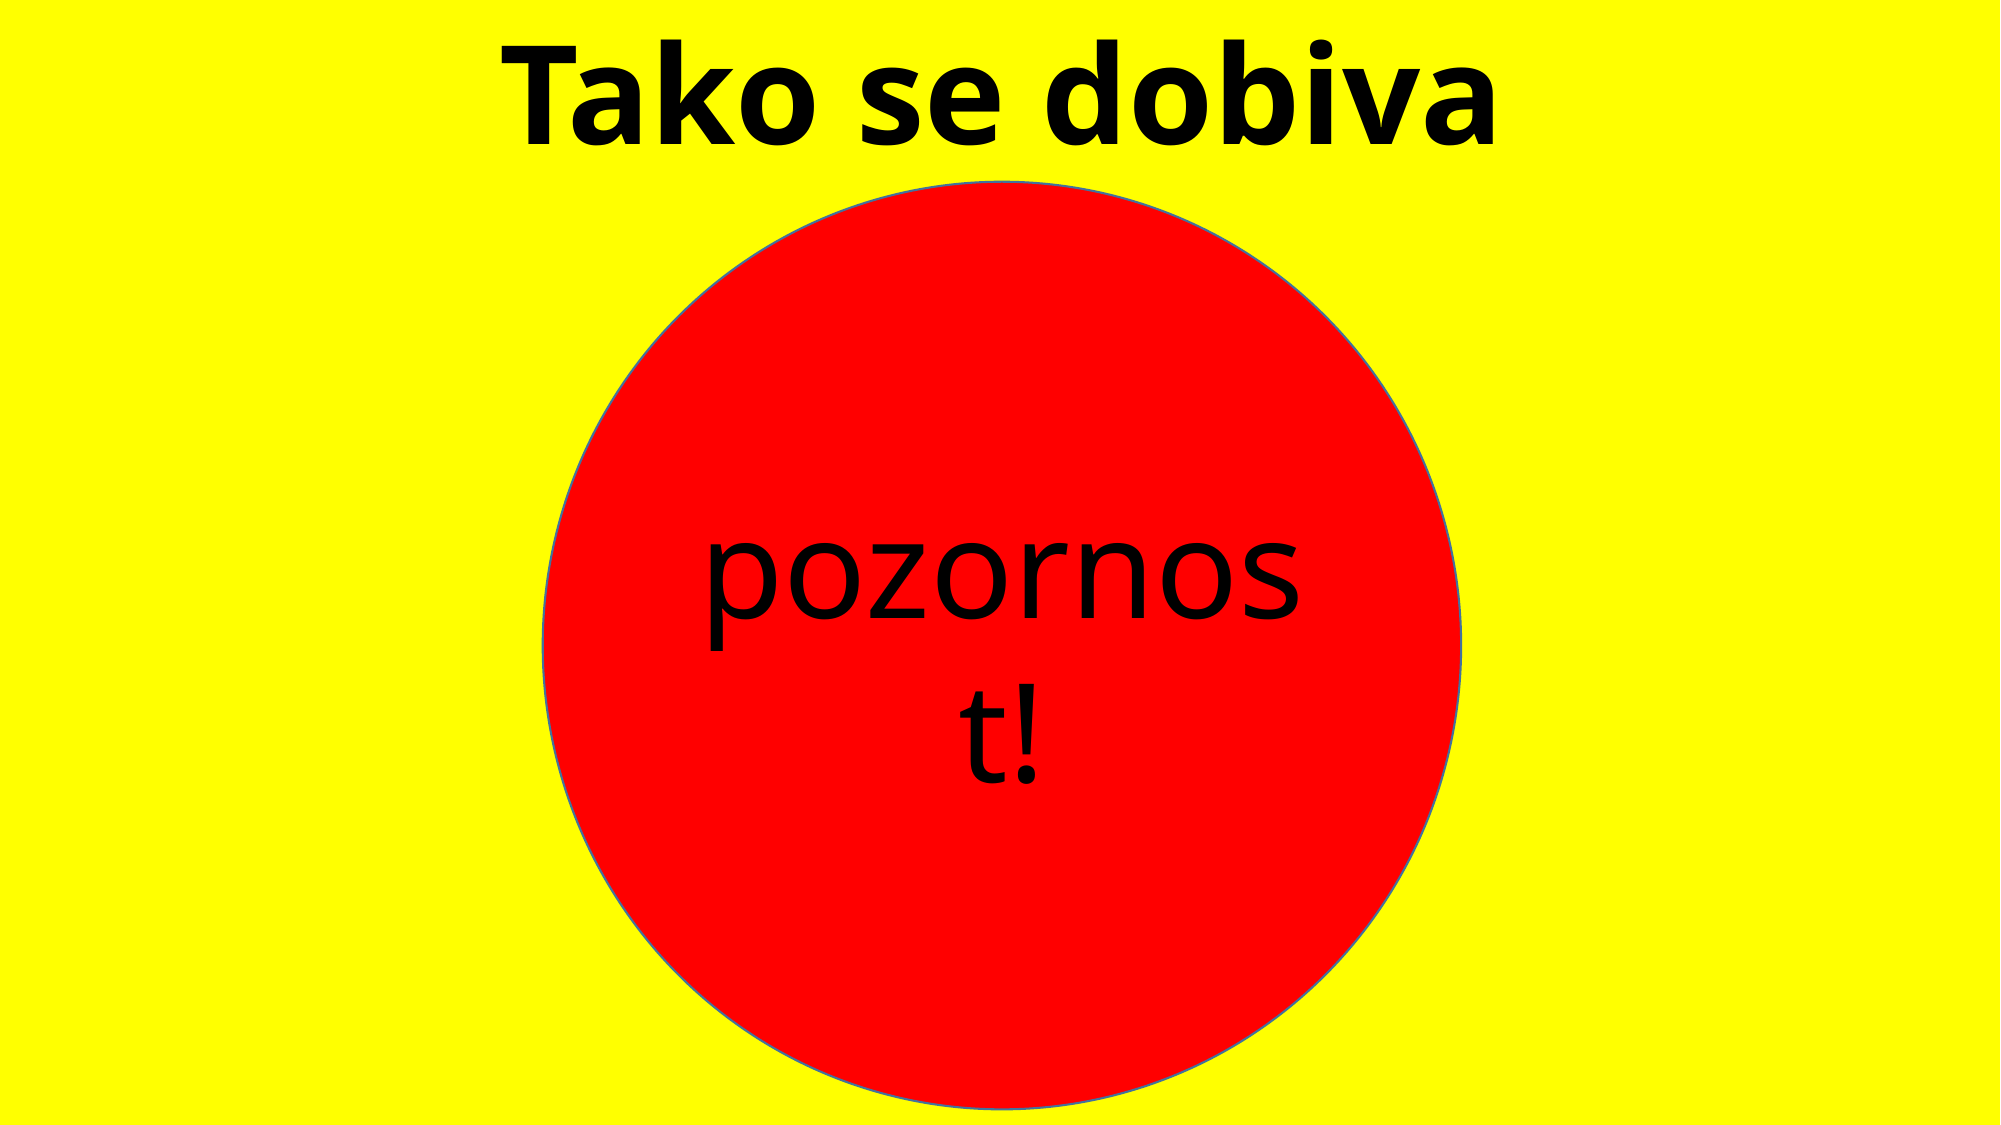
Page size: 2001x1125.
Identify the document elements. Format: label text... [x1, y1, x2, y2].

text_box pozornost! [541, 180, 1463, 1111]
text_box Tako se dobiva [102, 0, 1902, 180]
